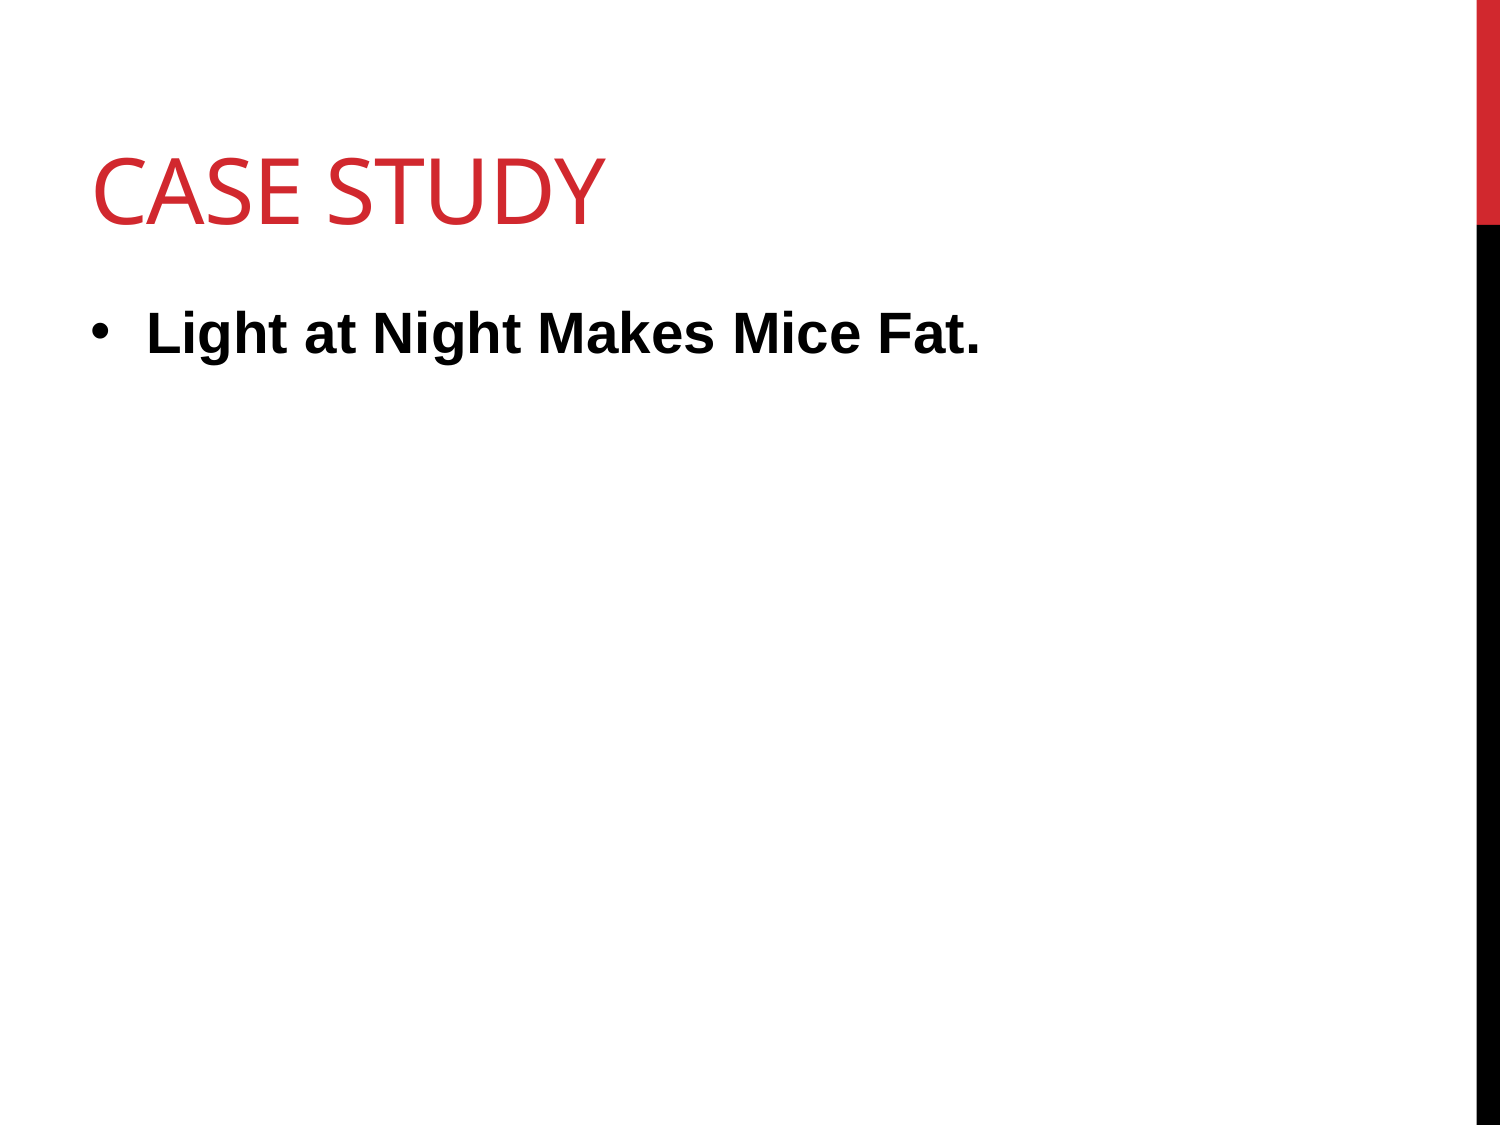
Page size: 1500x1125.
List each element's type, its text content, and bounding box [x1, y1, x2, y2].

title Case Study [75, 25, 1025, 250]
list Light at Night Makes Mice Fat. [75, 287, 1325, 1005]
